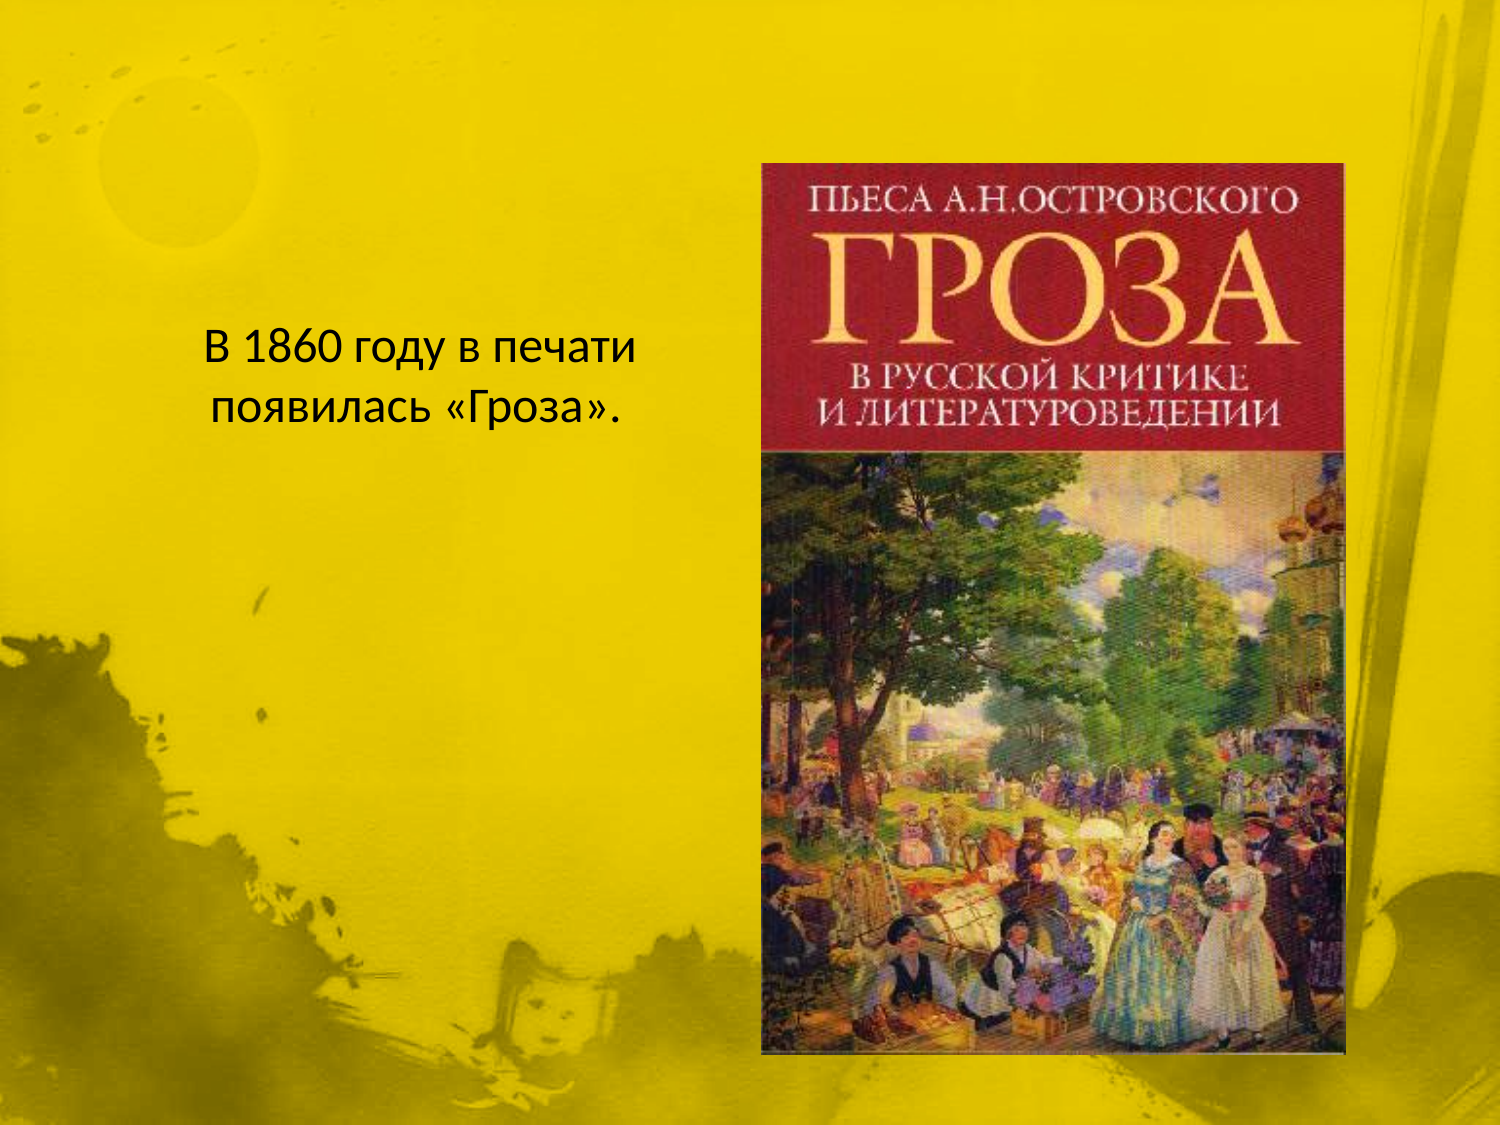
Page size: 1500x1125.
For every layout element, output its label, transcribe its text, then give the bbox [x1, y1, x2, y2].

picture [761, 163, 1346, 1055]
text_box В 1860 году в печати появилась «Гроза». [82, 304, 750, 440]
